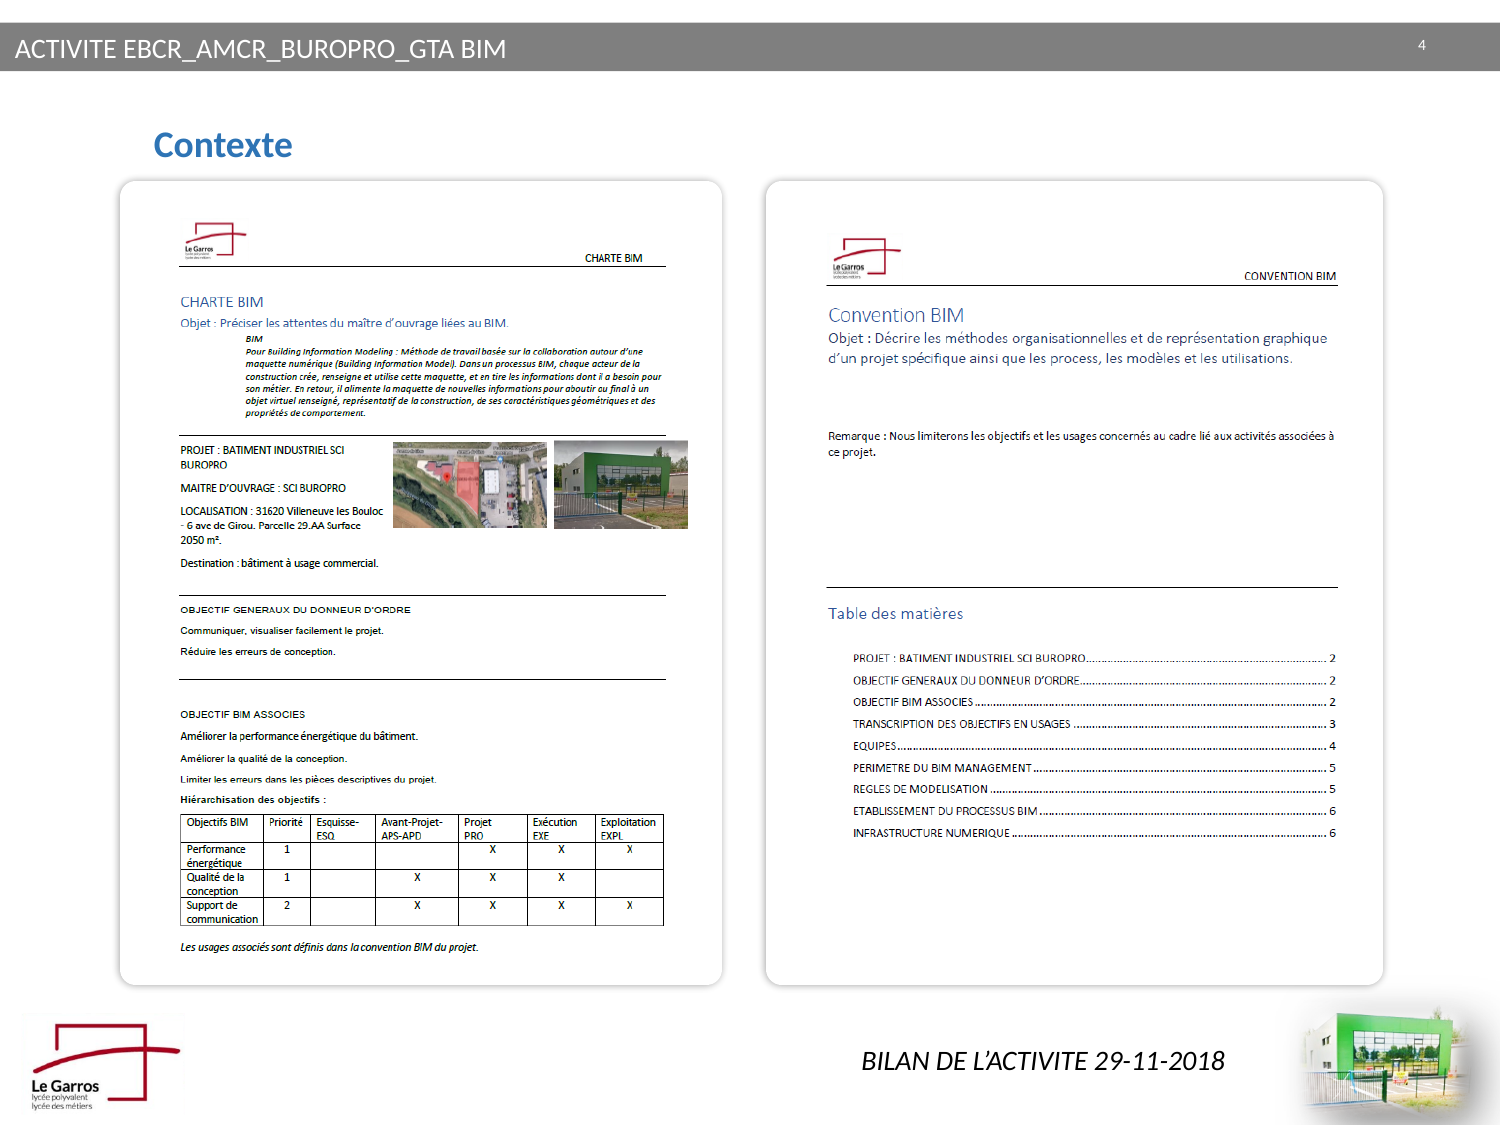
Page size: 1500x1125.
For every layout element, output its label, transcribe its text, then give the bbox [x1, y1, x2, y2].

picture [21, 1013, 185, 1115]
picture [797, 212, 1352, 954]
text_box Contexte [139, 109, 318, 173]
picture [150, 212, 692, 954]
picture [1323, 1023, 1451, 1098]
